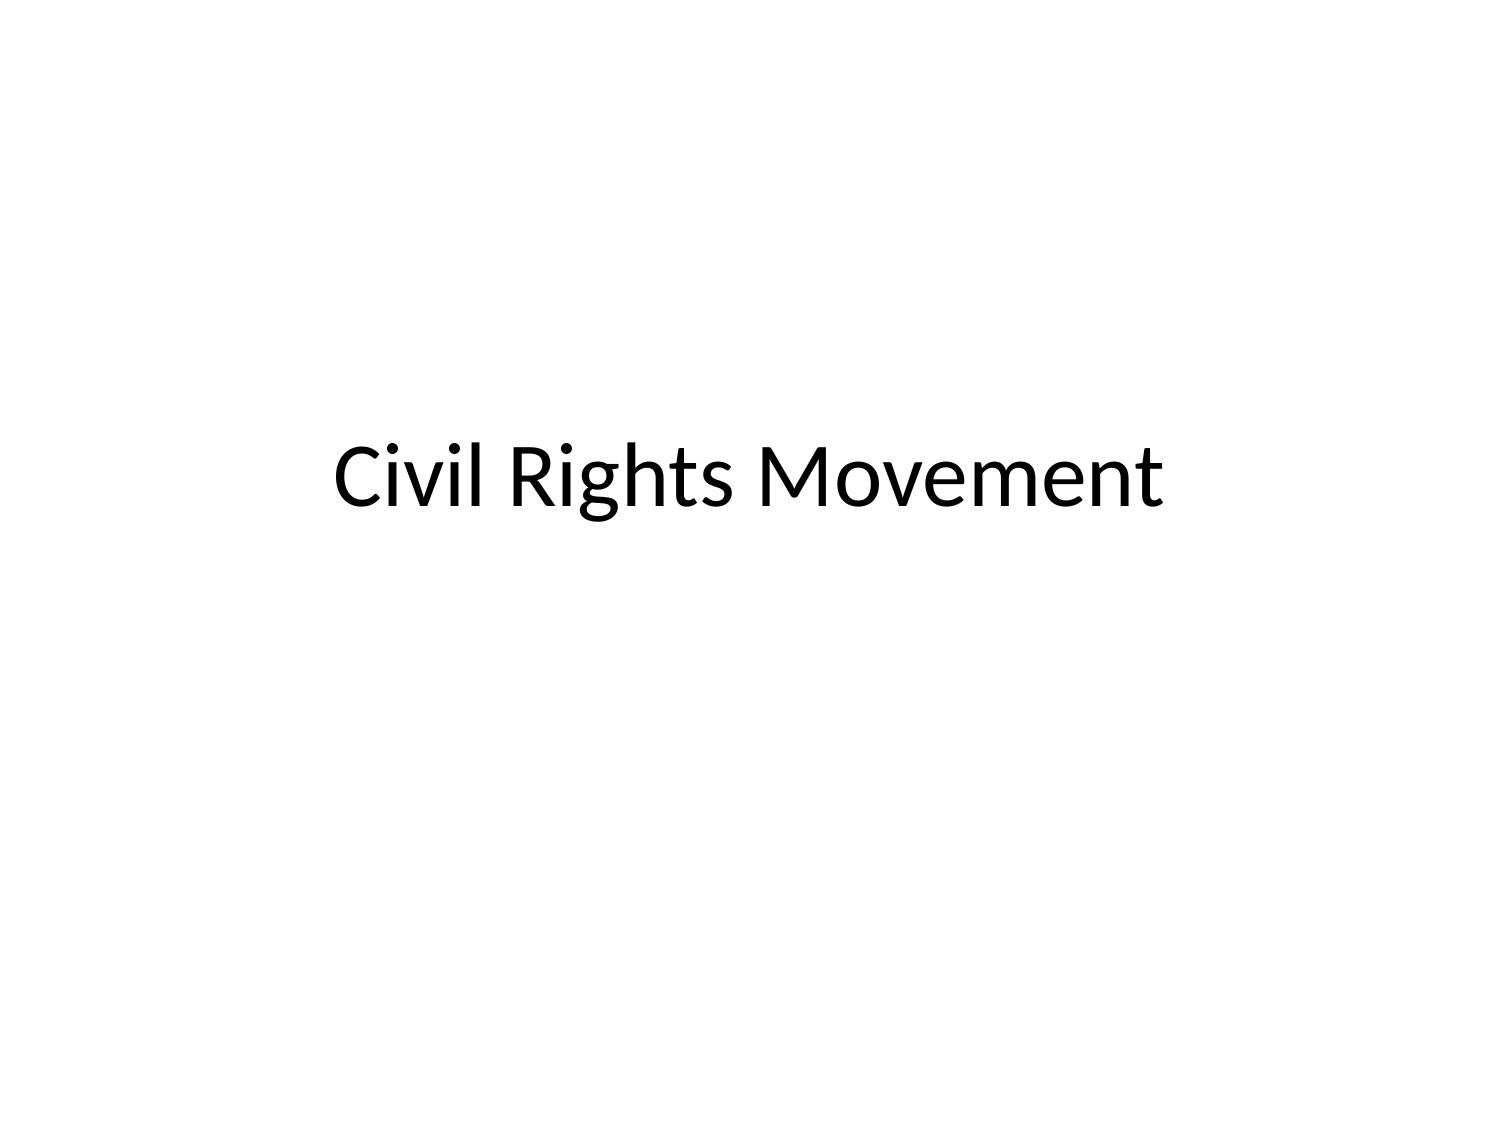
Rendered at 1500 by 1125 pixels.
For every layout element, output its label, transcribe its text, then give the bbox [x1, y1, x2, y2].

title Civil Rights Movement [112, 349, 1388, 591]
